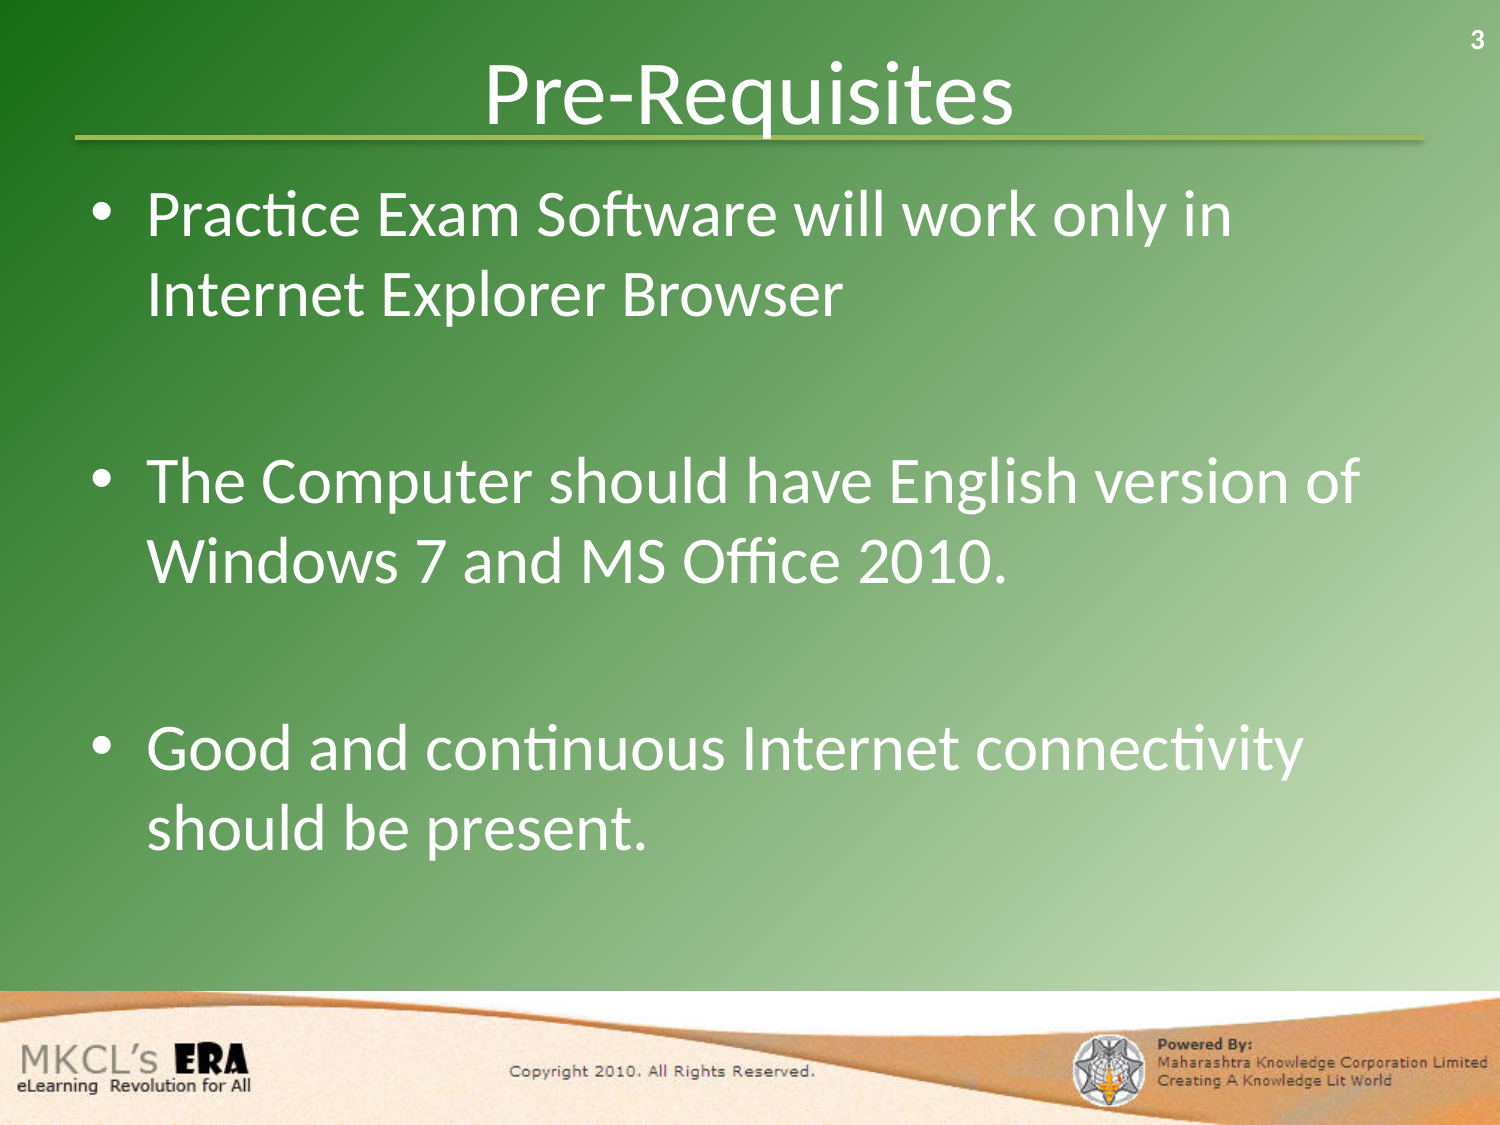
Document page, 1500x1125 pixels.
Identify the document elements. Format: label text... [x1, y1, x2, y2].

list Practice Exam Software will work only in Internet Explorer Browser The Computer should have English version of Windows 7 and MS Office 2010. Good and continuous Internet connectivity should be present. [75, 162, 1425, 988]
picture [0, 991, 1500, 1125]
title Pre-Requisites [75, 24, 1425, 150]
slide_number 3 [1425, 0, 1500, 75]
